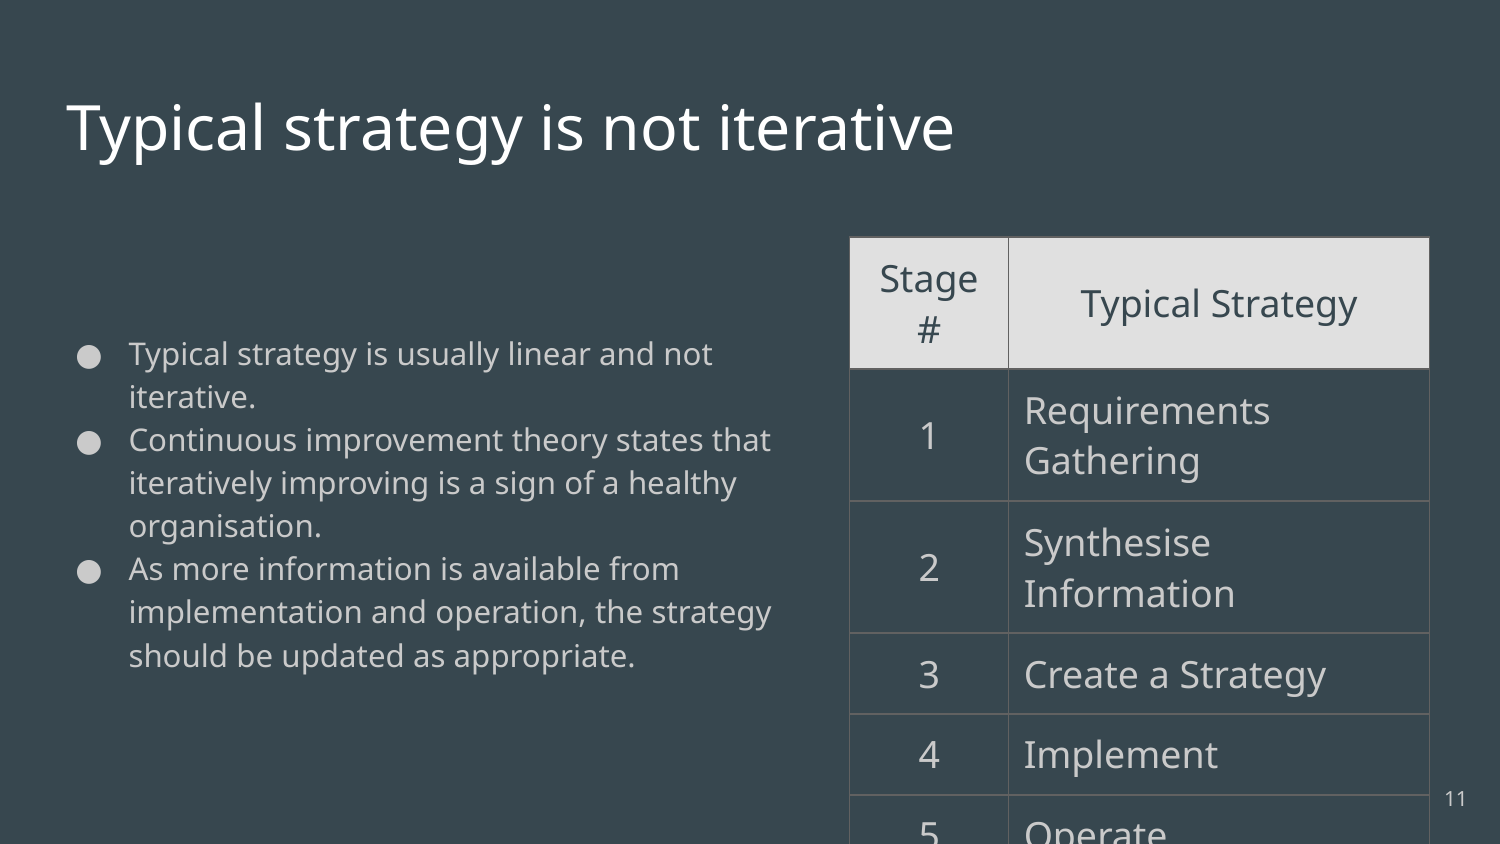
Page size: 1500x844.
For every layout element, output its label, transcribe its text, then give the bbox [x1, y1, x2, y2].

table_cell Create a Strategy [1009, 634, 1429, 713]
table_header Typical Strategy [1009, 238, 1429, 368]
list Typical strategy is usually linear and not iterative. Continuous improvement theory states that iteratively improving is a sign of a healthy organisation. As more information is available from implementation and operation, the strategy should be updated as appropriate. [38, 276, 811, 726]
table_cell 3 [850, 634, 1008, 713]
title Typical strategy is not iterative [51, 72, 1449, 167]
table_cell Requirements Gathering [1009, 370, 1429, 500]
table_cell Operate [1009, 796, 1429, 844]
table_cell Implement [1009, 715, 1429, 794]
table_cell Synthesise Information [1009, 502, 1429, 632]
table_header Stage # [850, 238, 1008, 368]
table_cell 5 [850, 796, 1008, 844]
table_cell 1 [850, 370, 1008, 500]
slide_number ‹#› [1392, 767, 1483, 833]
table_cell 2 [850, 502, 1008, 632]
table_cell 4 [850, 715, 1008, 794]
